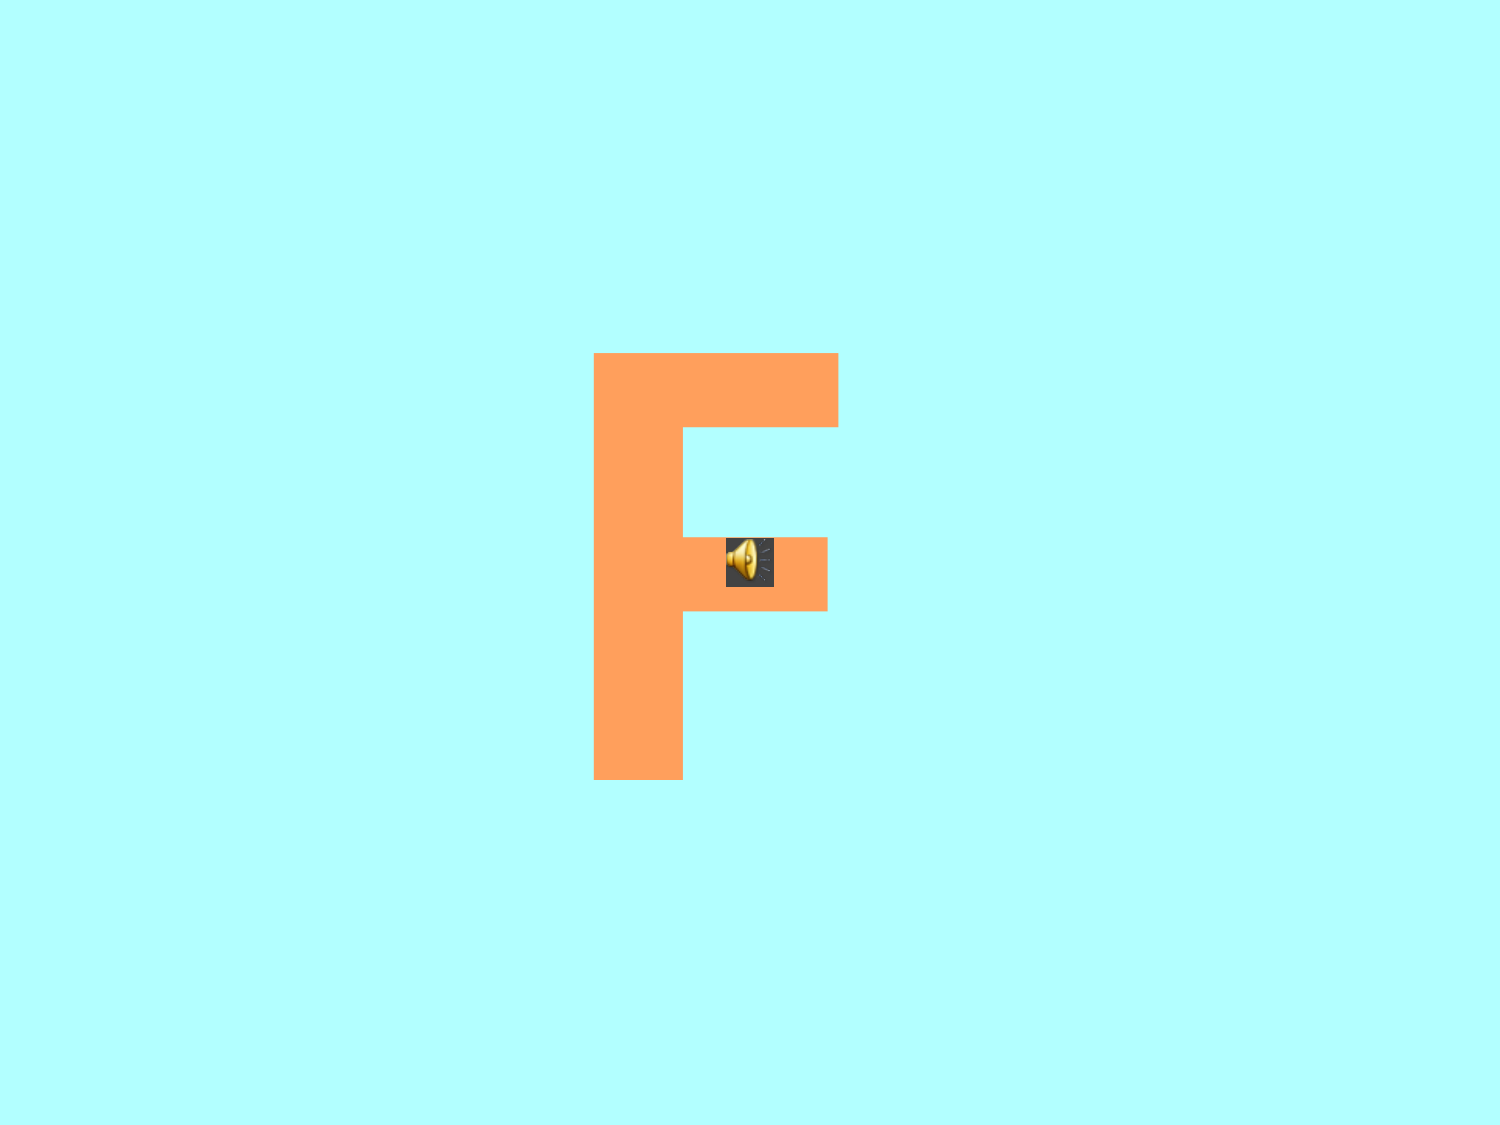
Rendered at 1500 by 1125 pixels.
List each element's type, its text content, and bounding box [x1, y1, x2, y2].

text_box F [525, 174, 884, 908]
picture [724, 537, 776, 588]
